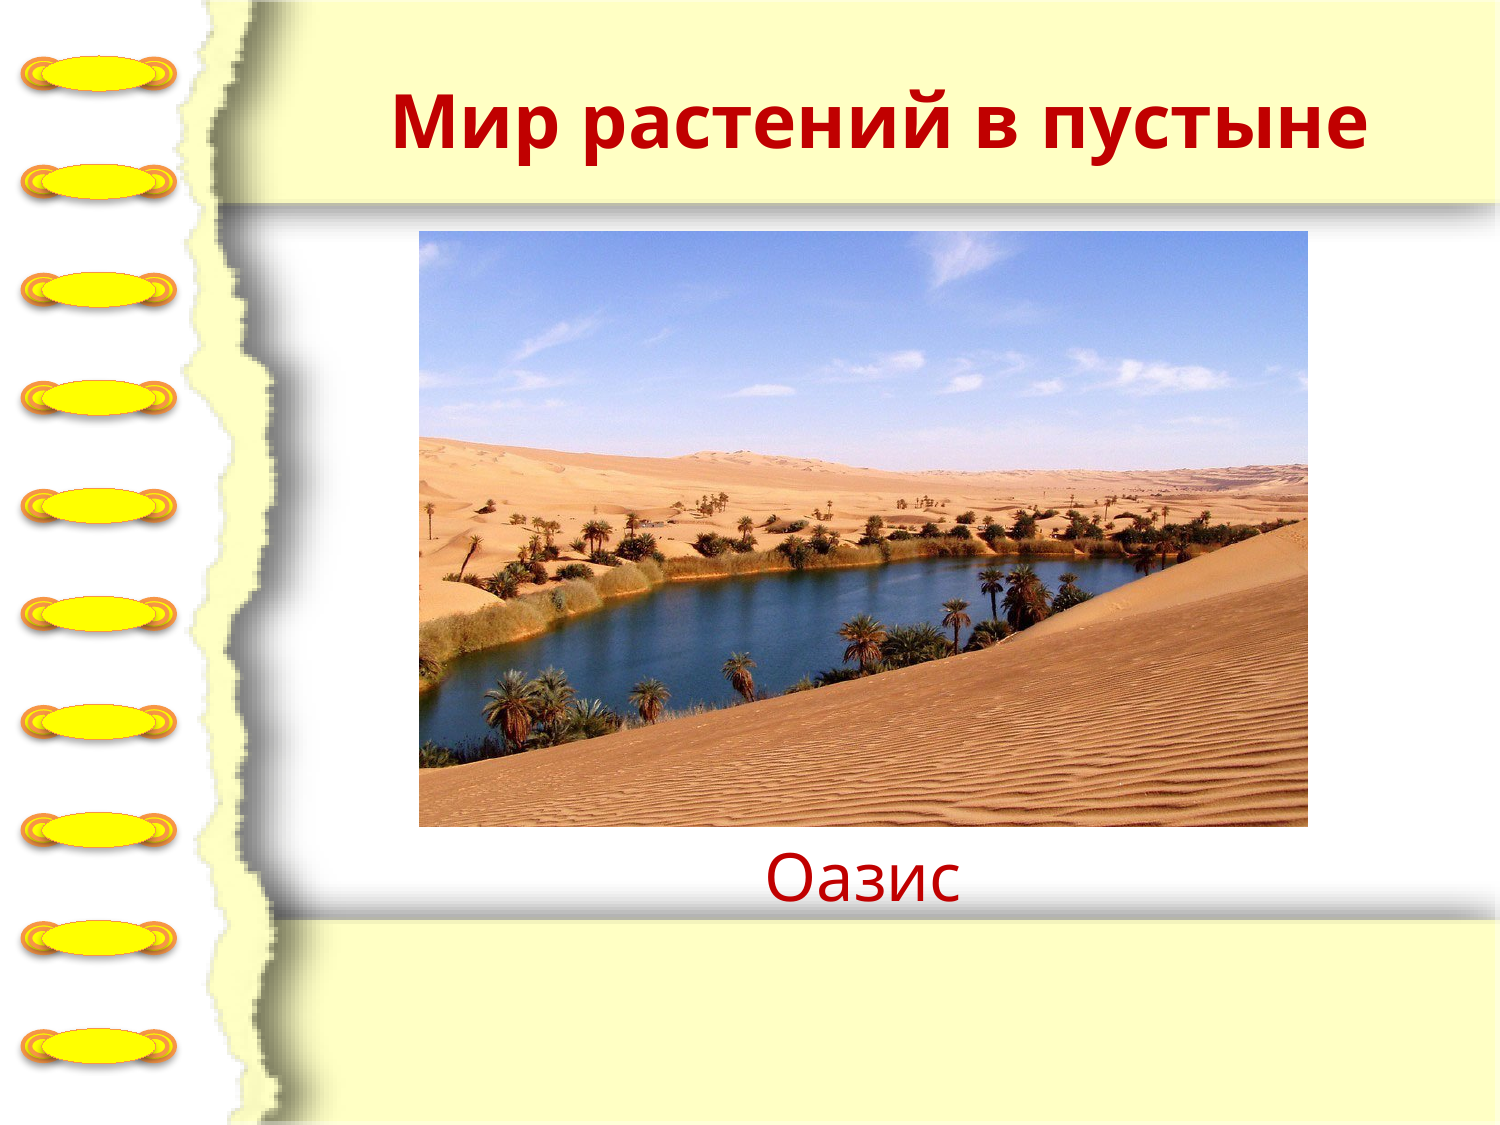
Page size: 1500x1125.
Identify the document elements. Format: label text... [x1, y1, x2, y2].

picture [418, 231, 1308, 828]
text_box Мир растений в пустыне [324, 66, 1435, 172]
text_box Оазис [419, 836, 1308, 922]
